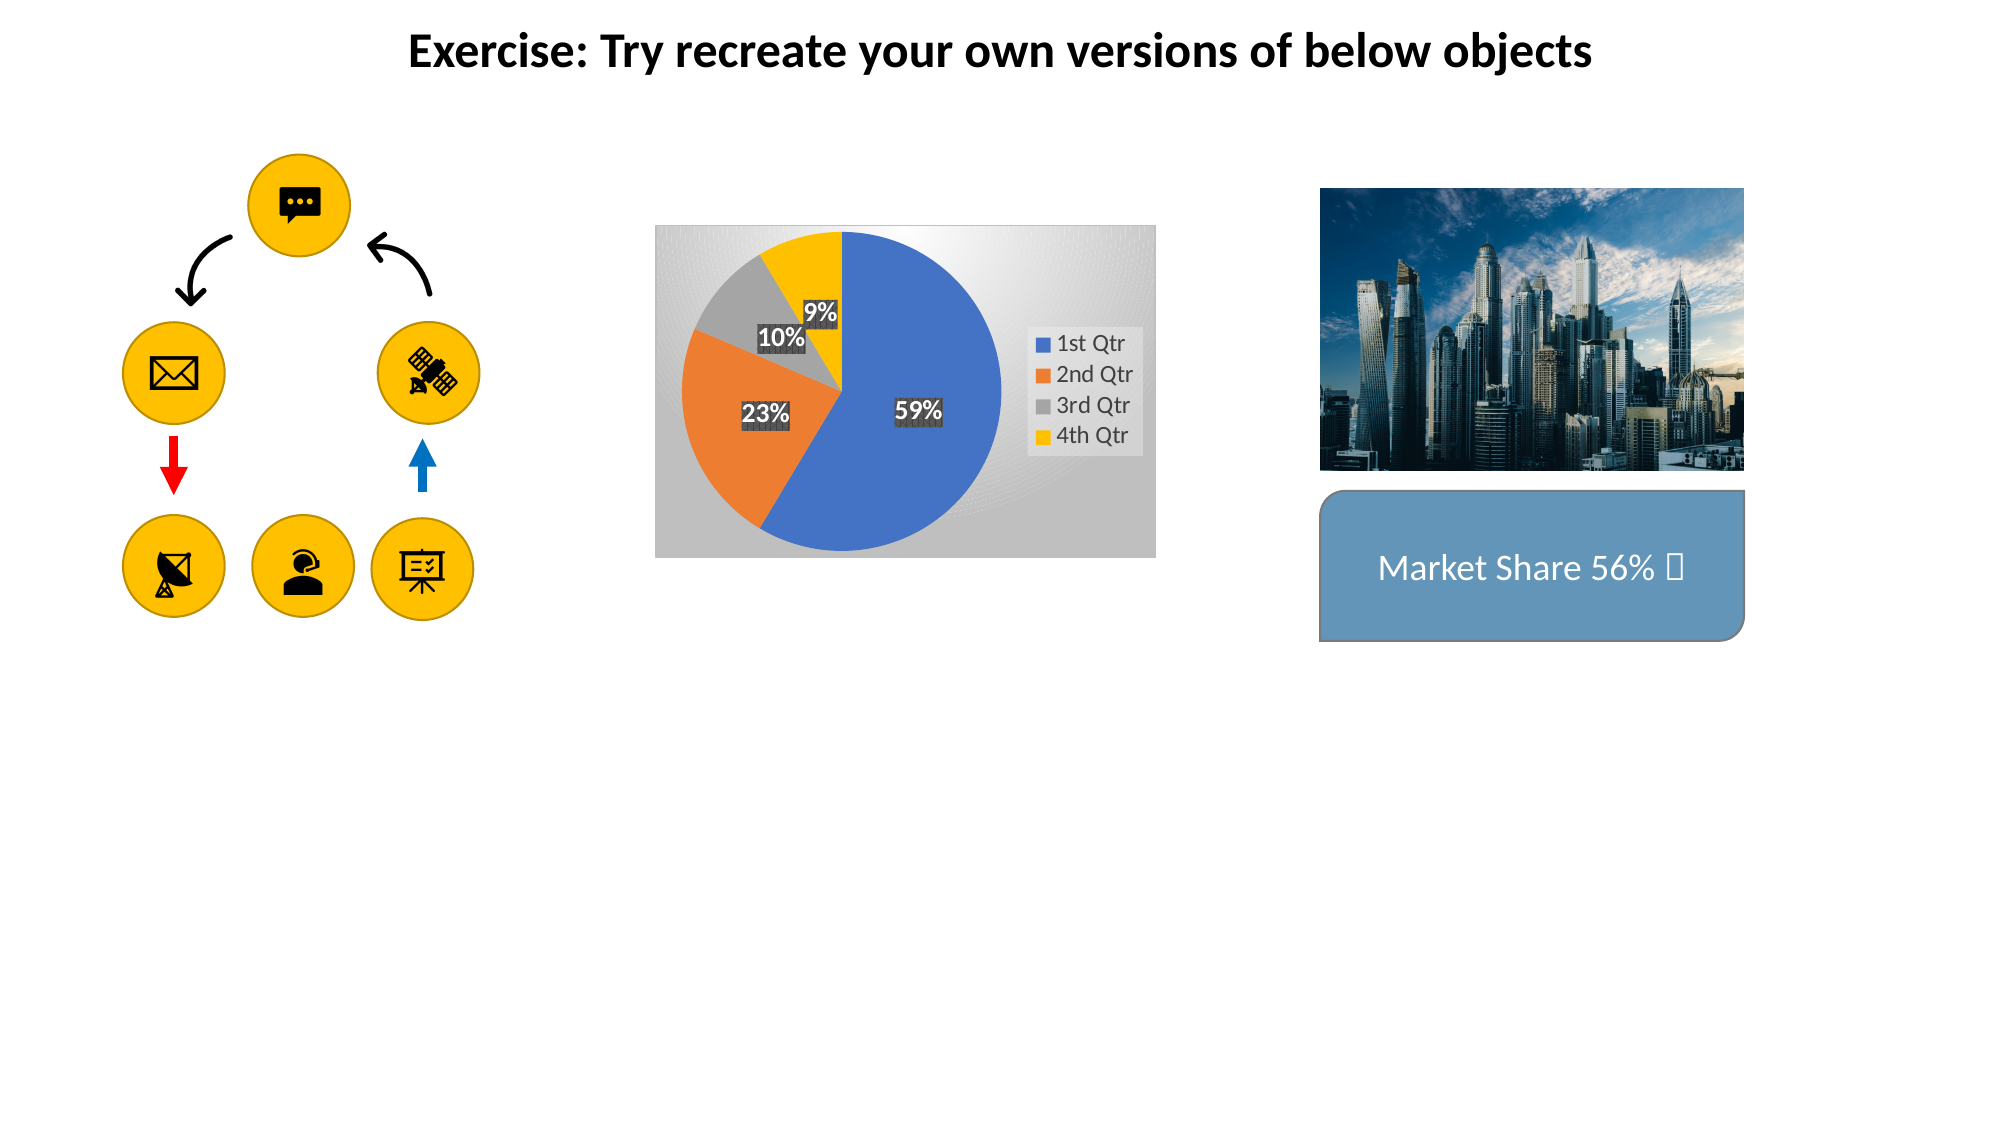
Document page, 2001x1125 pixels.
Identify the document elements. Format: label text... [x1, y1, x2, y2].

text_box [252, 515, 355, 617]
picture [1320, 188, 1744, 471]
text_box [122, 515, 225, 617]
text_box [248, 154, 350, 257]
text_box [371, 518, 474, 620]
picture [342, 207, 463, 321]
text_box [377, 321, 480, 424]
text_box Exercise: Try recreate your own versions of below objects [393, 10, 1715, 85]
picture [147, 207, 269, 322]
chart [654, 224, 1156, 559]
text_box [122, 322, 225, 424]
text_box Market Share 56%  [1319, 489, 1746, 642]
